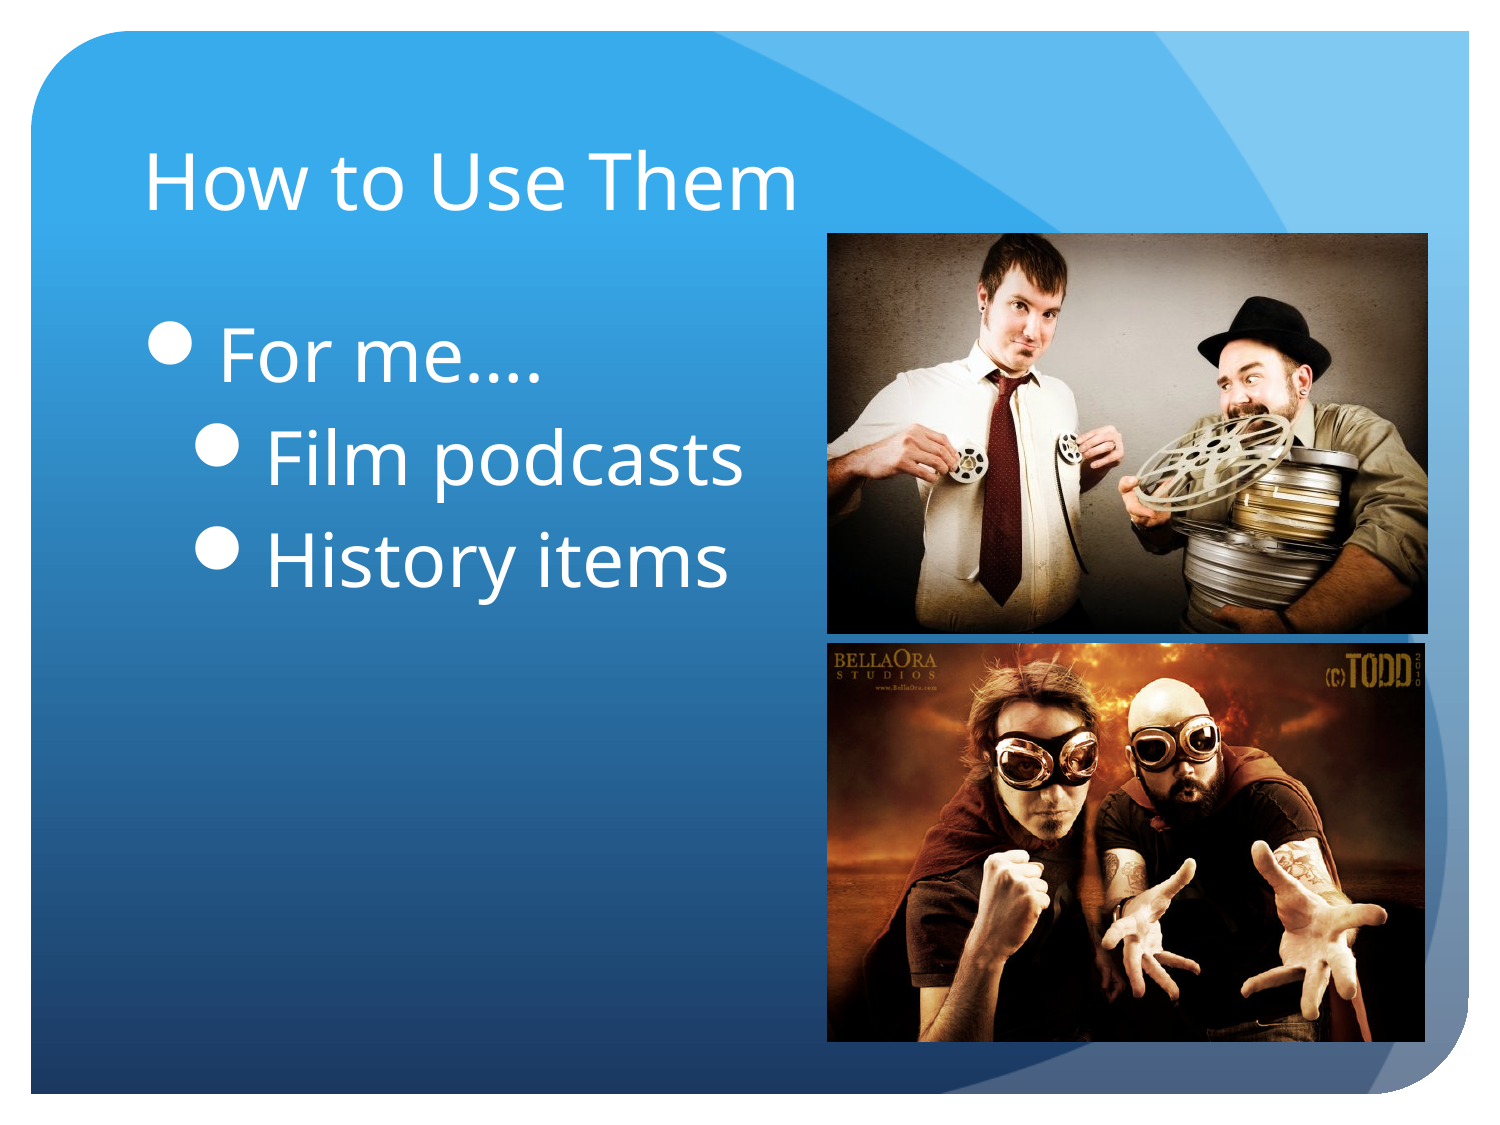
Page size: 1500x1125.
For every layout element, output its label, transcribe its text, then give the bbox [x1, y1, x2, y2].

title How to Use Them [127, 62, 1372, 234]
picture [24, 30, 1473, 1094]
list For me…. Film podcasts History items [127, 299, 1372, 991]
